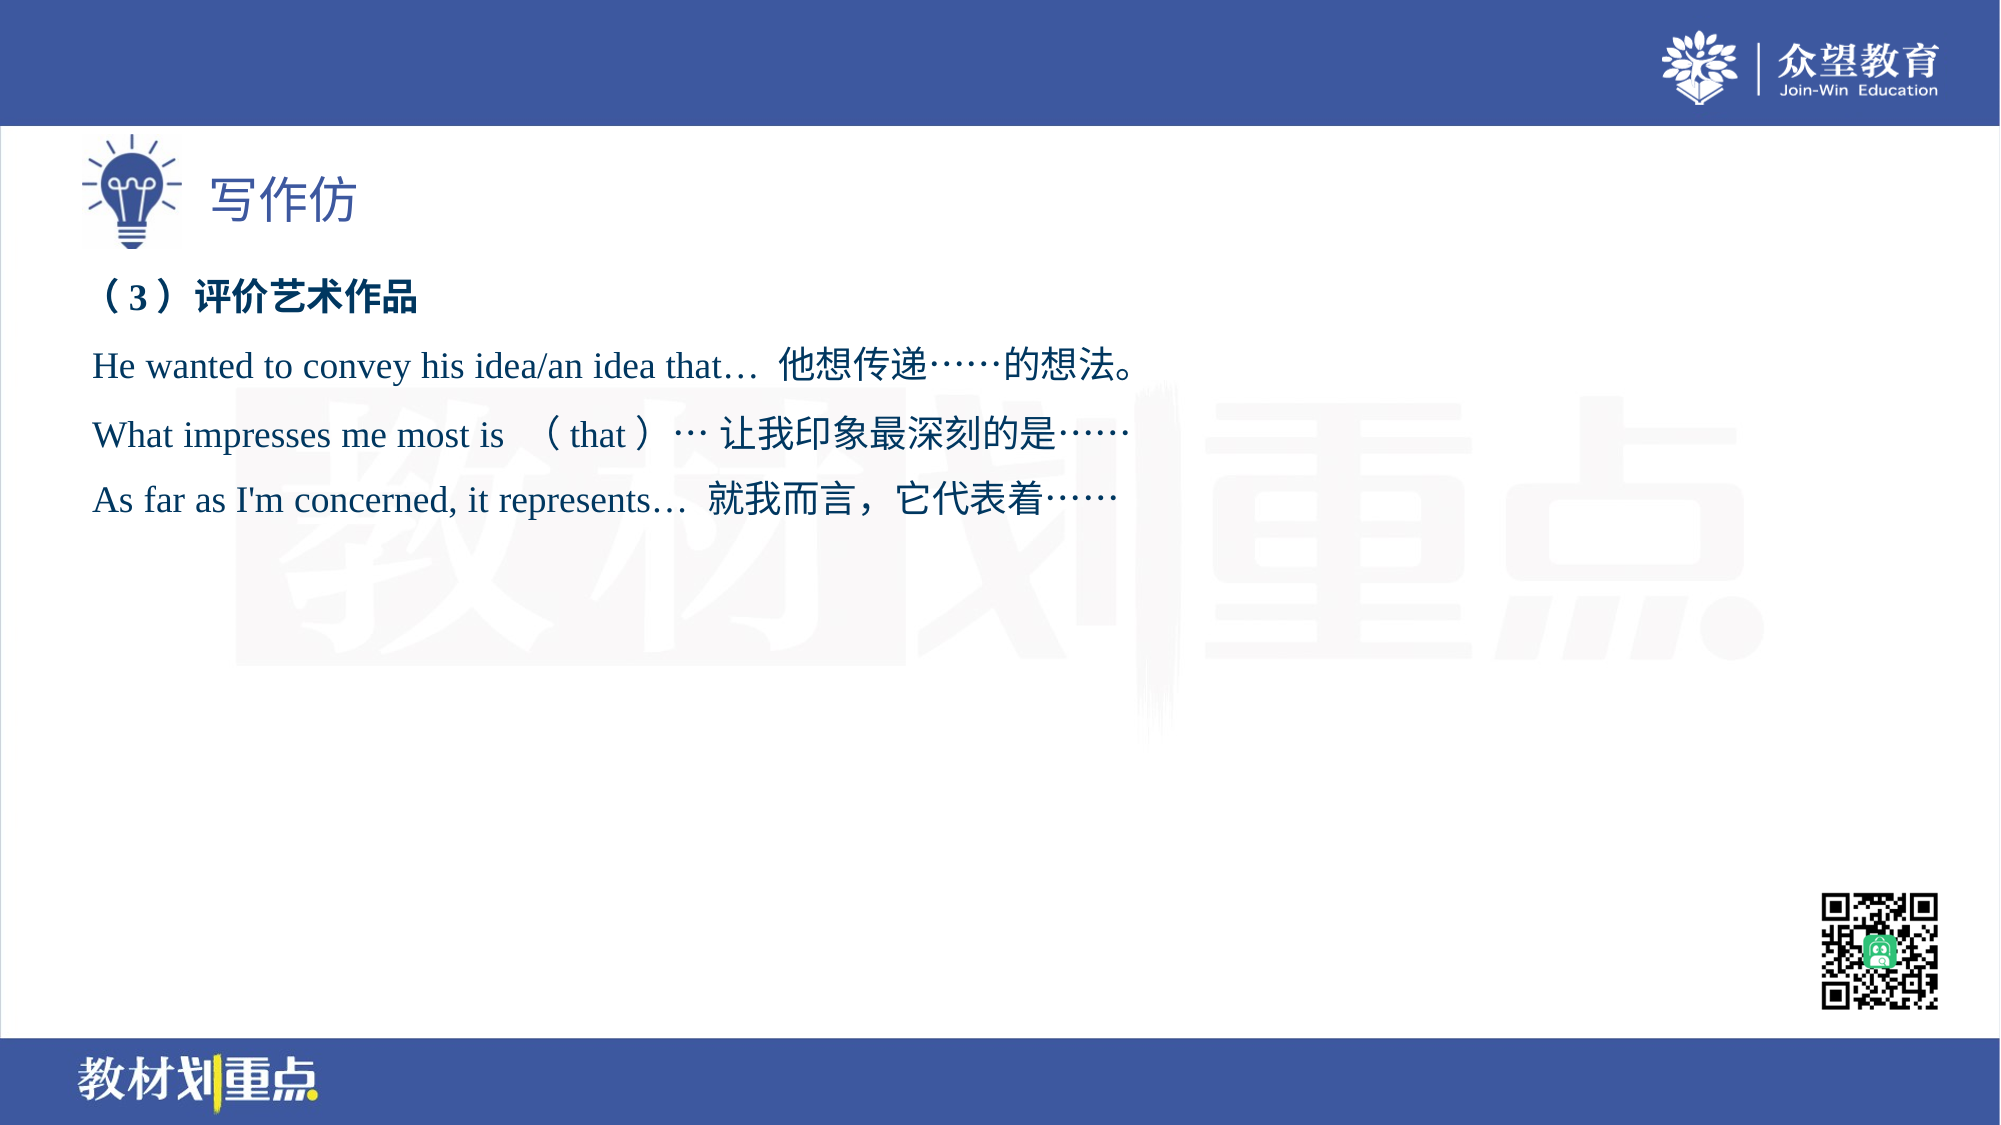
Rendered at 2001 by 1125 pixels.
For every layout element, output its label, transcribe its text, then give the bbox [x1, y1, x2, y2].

picture [0, 0, 2000, 1125]
text_box （3）评价艺术作品 He wanted to convey his idea/an idea that… 他想传递……的想法。 What impresses me most is （that）… 让我印象最深刻的是…… As far as I'm concerned, it represents… 就我而言，它代表着…… [82, 248, 1817, 513]
